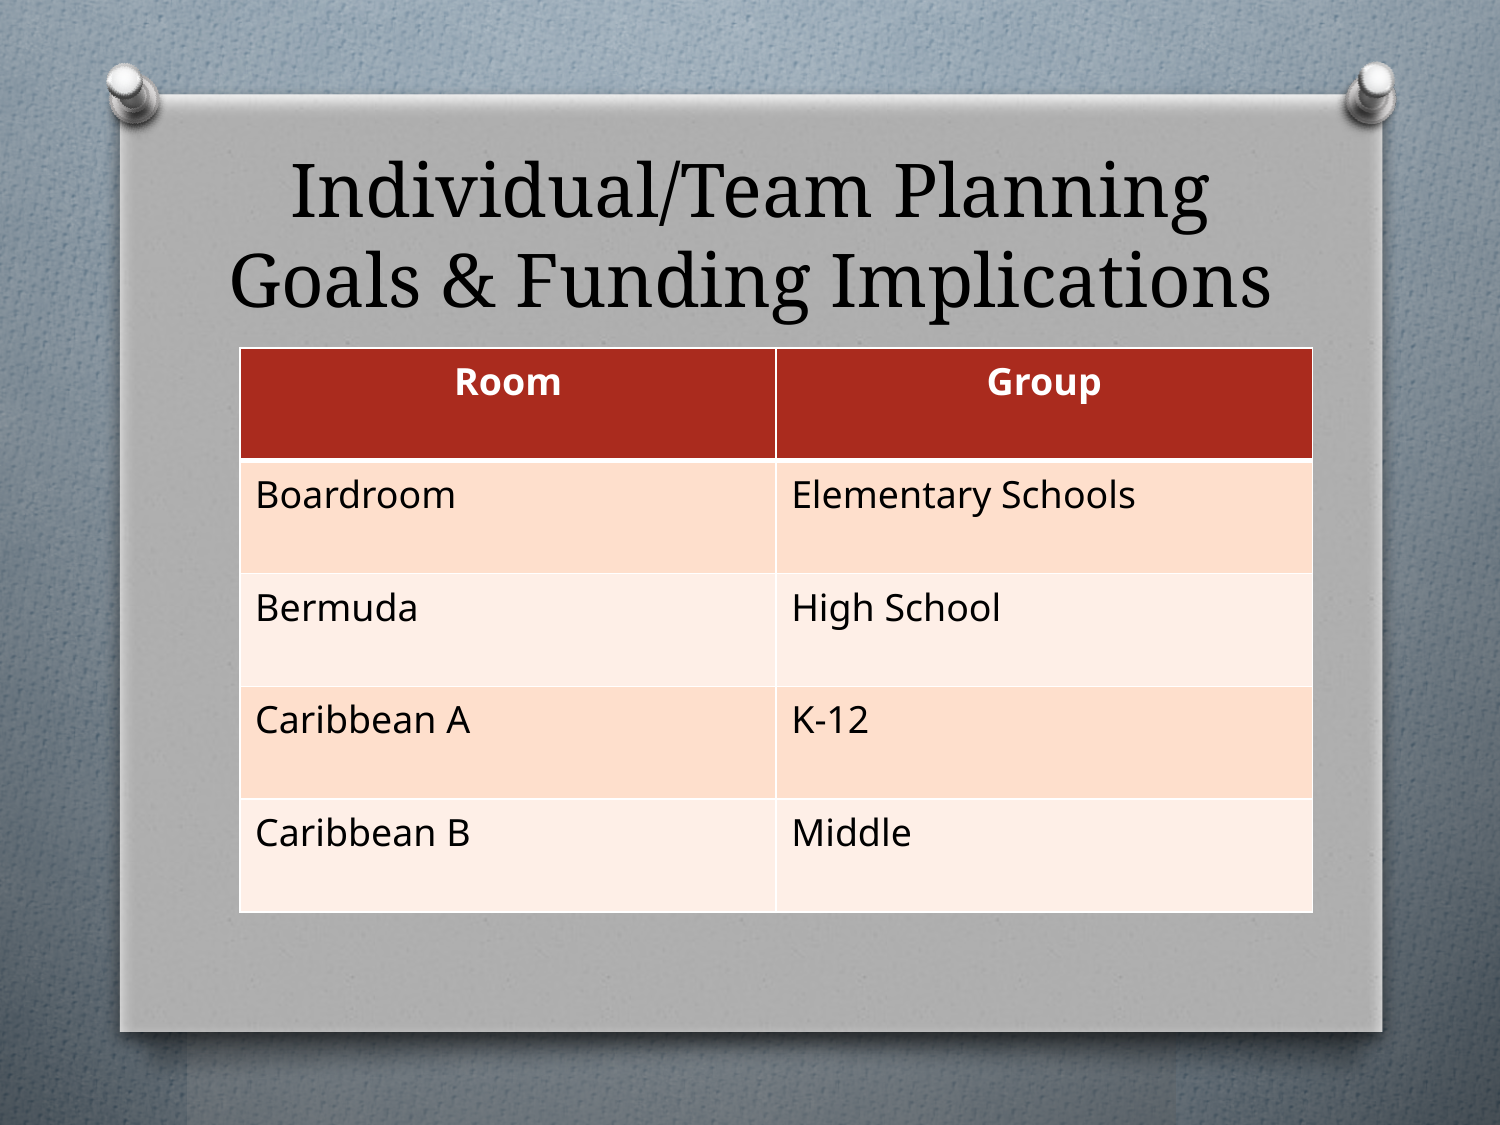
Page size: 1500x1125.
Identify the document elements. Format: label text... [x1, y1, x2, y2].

table_cell High School [777, 574, 1312, 686]
table_cell Elementary Schools [777, 463, 1312, 573]
table_cell Boardroom [241, 463, 775, 573]
picture [75, 29, 198, 153]
table_header Room [241, 349, 775, 458]
table_cell Bermuda [241, 574, 775, 686]
table_cell Caribbean A [241, 687, 775, 798]
picture [1317, 35, 1439, 156]
table_cell K-12 [777, 687, 1312, 798]
table_header Group [777, 349, 1312, 458]
table_cell Middle [777, 800, 1312, 911]
title Individual/Team Planning Goals & Funding Implications [179, 134, 1323, 332]
table_cell Caribbean B [241, 800, 775, 911]
